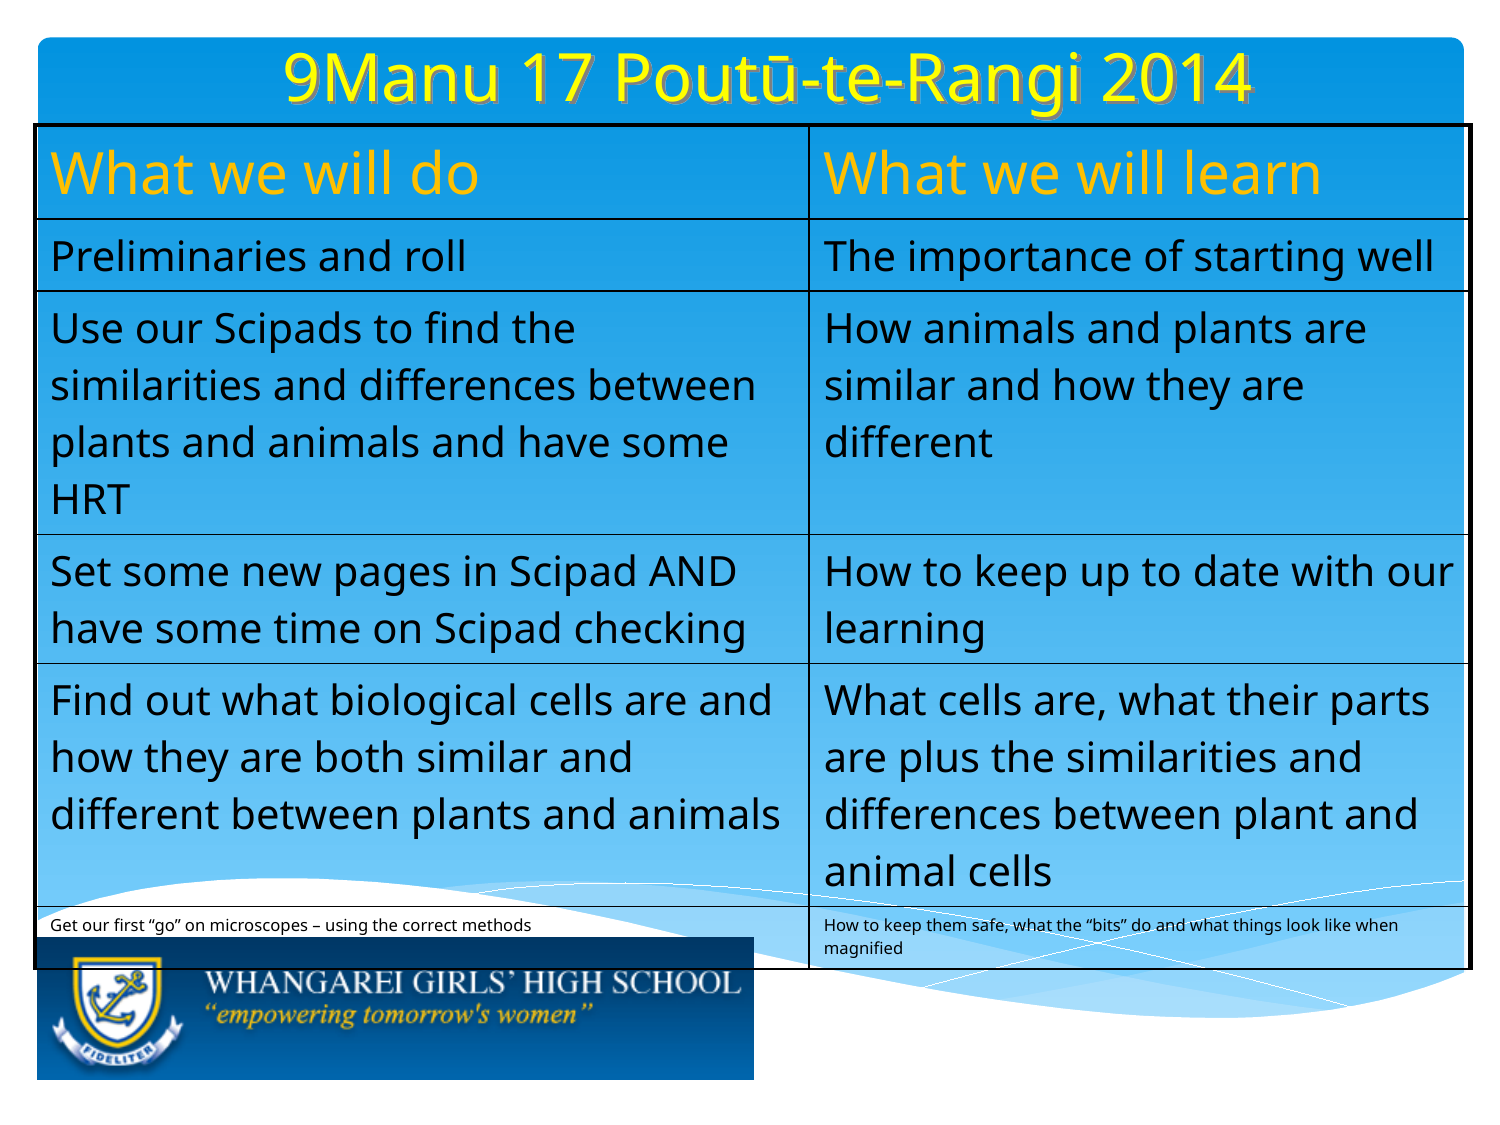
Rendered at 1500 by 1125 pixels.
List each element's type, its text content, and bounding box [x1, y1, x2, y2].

table_cell How to keep up to date with our learning [810, 535, 1468, 663]
table_cell Set some new pages in Scipad AND have some time on Scipad checking [37, 535, 808, 663]
table_cell Get our first “go” on microscopes – using the correct methods [37, 907, 808, 968]
table_cell Find out what biological cells are and how they are both similar and different between plants and animals [37, 664, 808, 906]
table_cell Use our Scipads to find the similarities and differences between plants and animals and have some HRT [37, 292, 808, 534]
table_header What we will learn [810, 127, 1468, 218]
table_cell How animals and plants are similar and how they are different [810, 292, 1468, 534]
table_cell What cells are, what their parts are plus the similarities and differences between plant and animal cells [810, 664, 1468, 906]
text_box 9Manu 17 Poutū-te-Rangi 2014 [162, 24, 1375, 123]
table_cell The importance of starting well [810, 220, 1468, 290]
table_cell Preliminaries and roll [37, 220, 808, 290]
picture [37, 937, 754, 1080]
table_cell How to keep them safe, what the “bits” do and what things look like when magnified [810, 907, 1468, 968]
table_header What we will do [37, 127, 808, 218]
